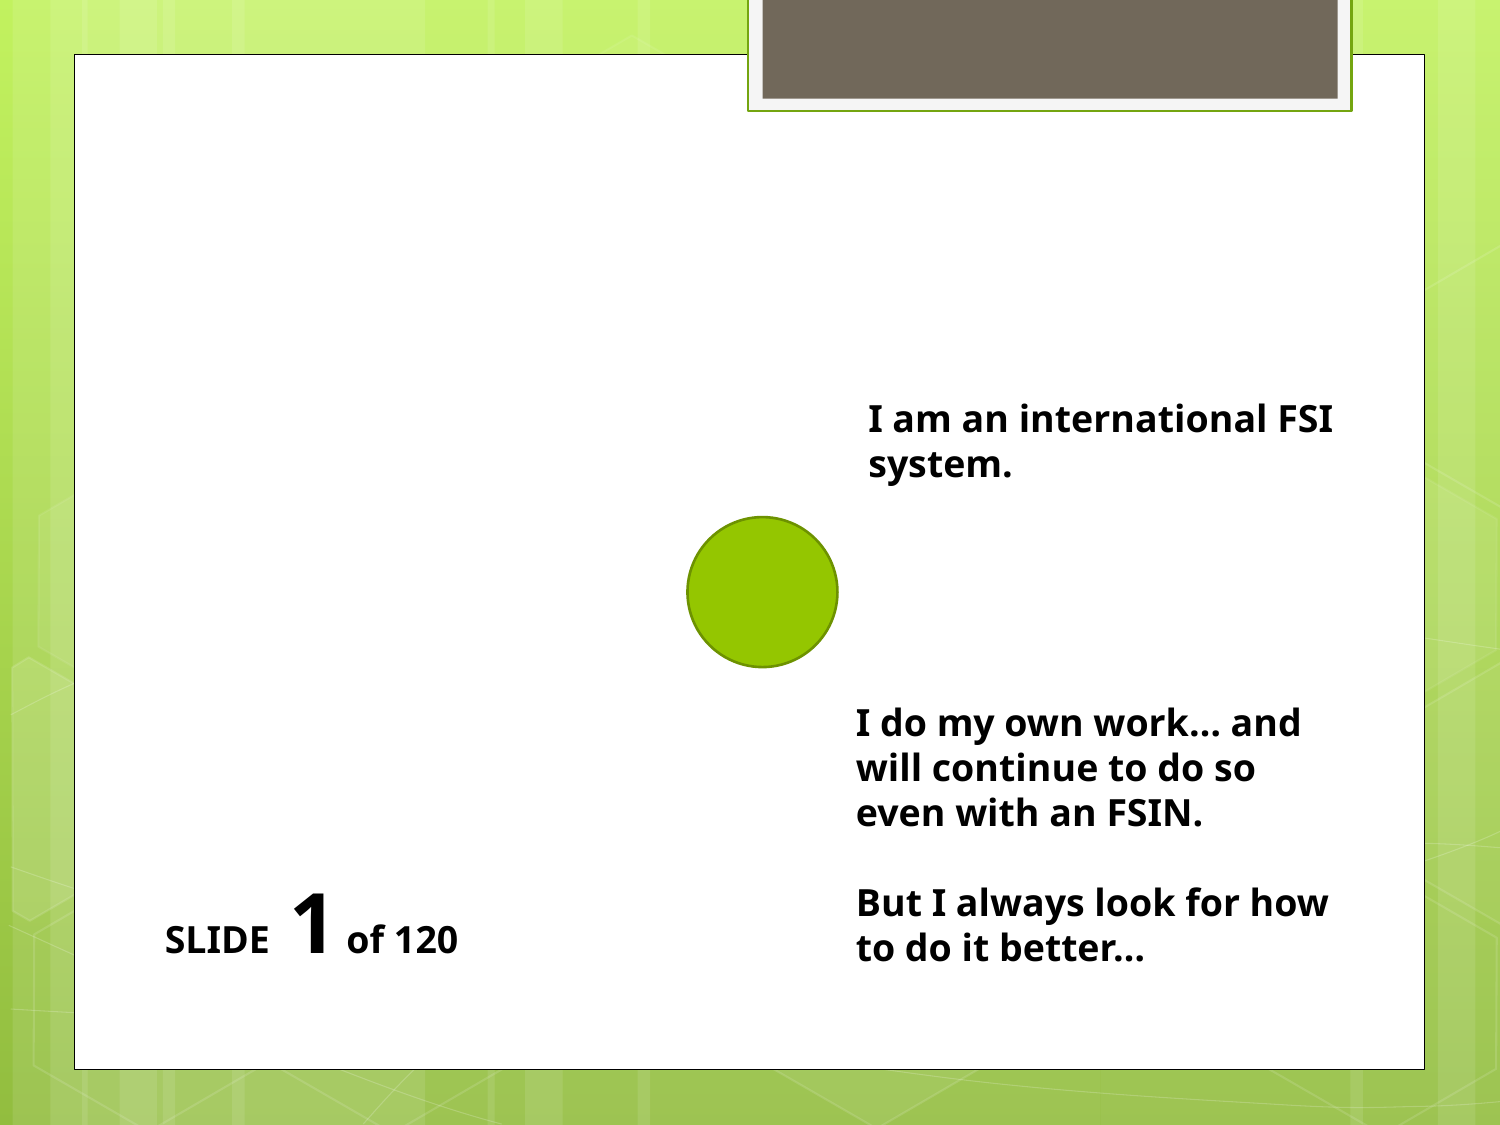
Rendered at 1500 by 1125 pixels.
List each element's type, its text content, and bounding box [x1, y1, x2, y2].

text_box [686, 515, 839, 669]
text_box SLIDE 1 of 120 [150, 862, 725, 978]
text_box I am an international FSI system. [853, 387, 1366, 493]
text_box I do my own work… and will continue to do so even with an FSIN. But I always look for how to do it better… [841, 691, 1366, 977]
